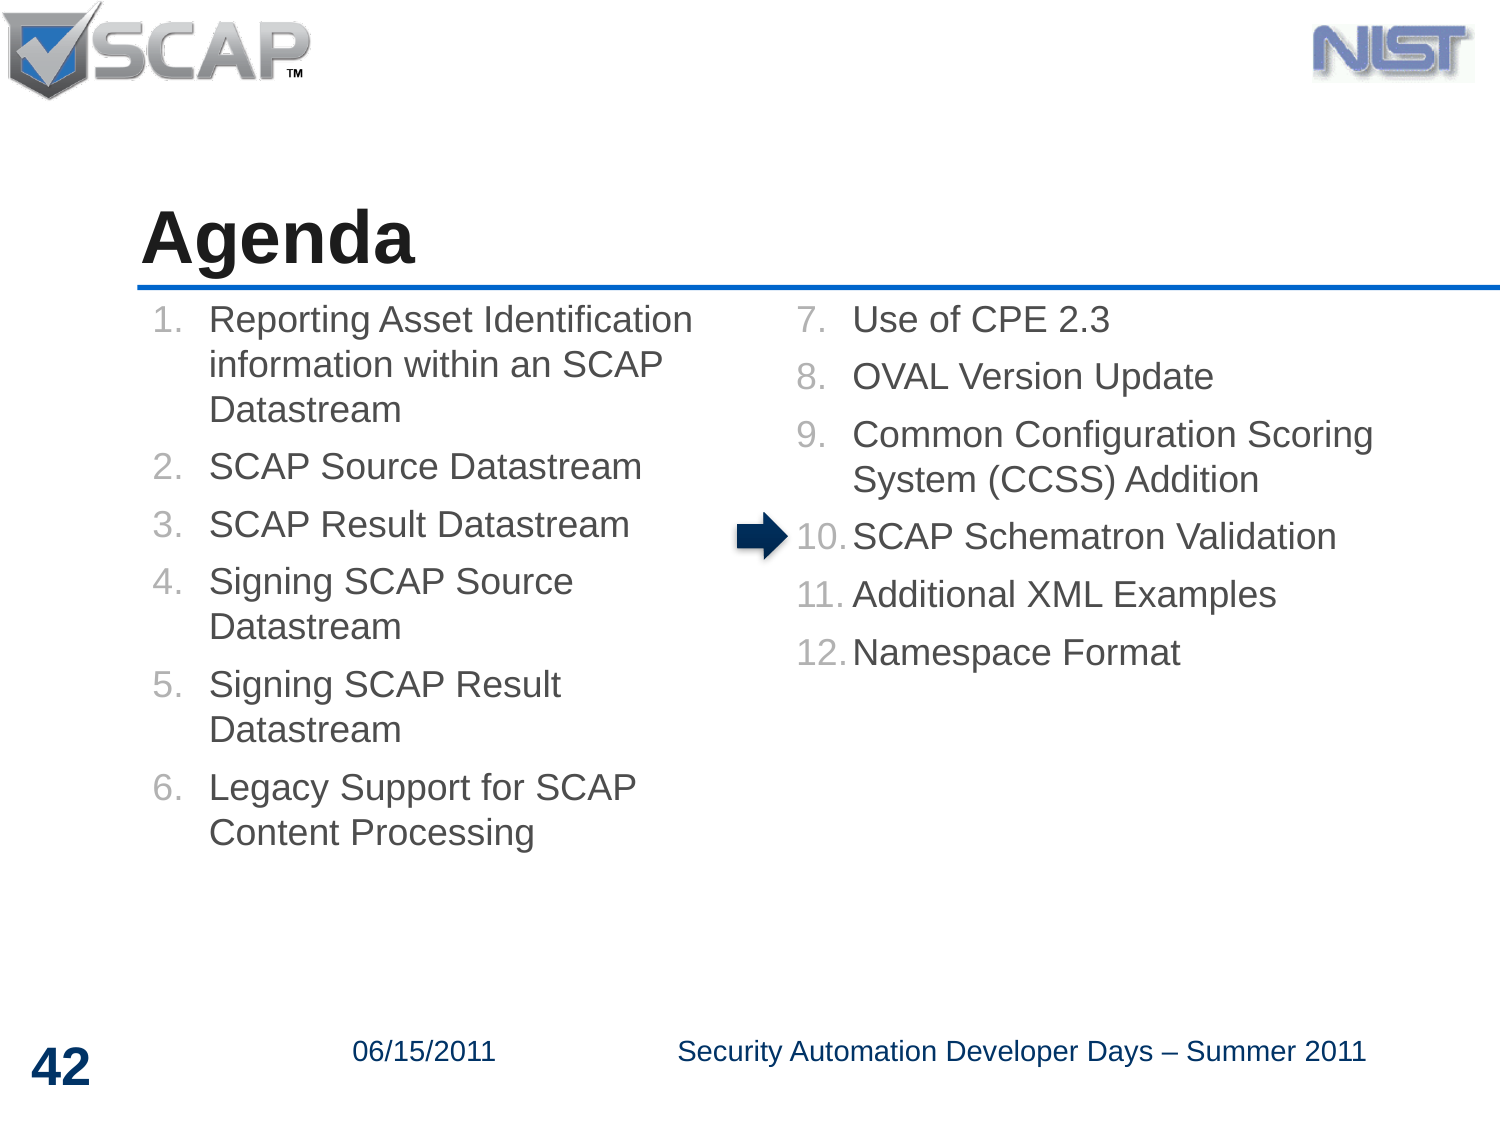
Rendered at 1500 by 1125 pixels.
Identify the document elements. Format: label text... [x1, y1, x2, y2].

list Use of CPE 2.3 OVAL Version Update Common Configuration Scoring System (CCSS) Addition SCAP Schematron Validation Additional XML Examples Namespace Format [780, 287, 1400, 1025]
picture [0, 0, 313, 103]
picture [1312, 24, 1475, 83]
list Reporting Asset Identification information within an SCAP Datastream SCAP Source Datastream SCAP Result Datastream Signing SCAP Source Datastream Signing SCAP Result Datastream Legacy Support for SCAP Content Processing [137, 287, 757, 1026]
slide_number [337, 1025, 662, 1103]
text_box [737, 512, 788, 560]
title Agenda [124, 99, 1426, 288]
footer Security Automation Developer Days – Summer 2011 [662, 1025, 1426, 1103]
slide_number 42 [13, 1023, 111, 1105]
